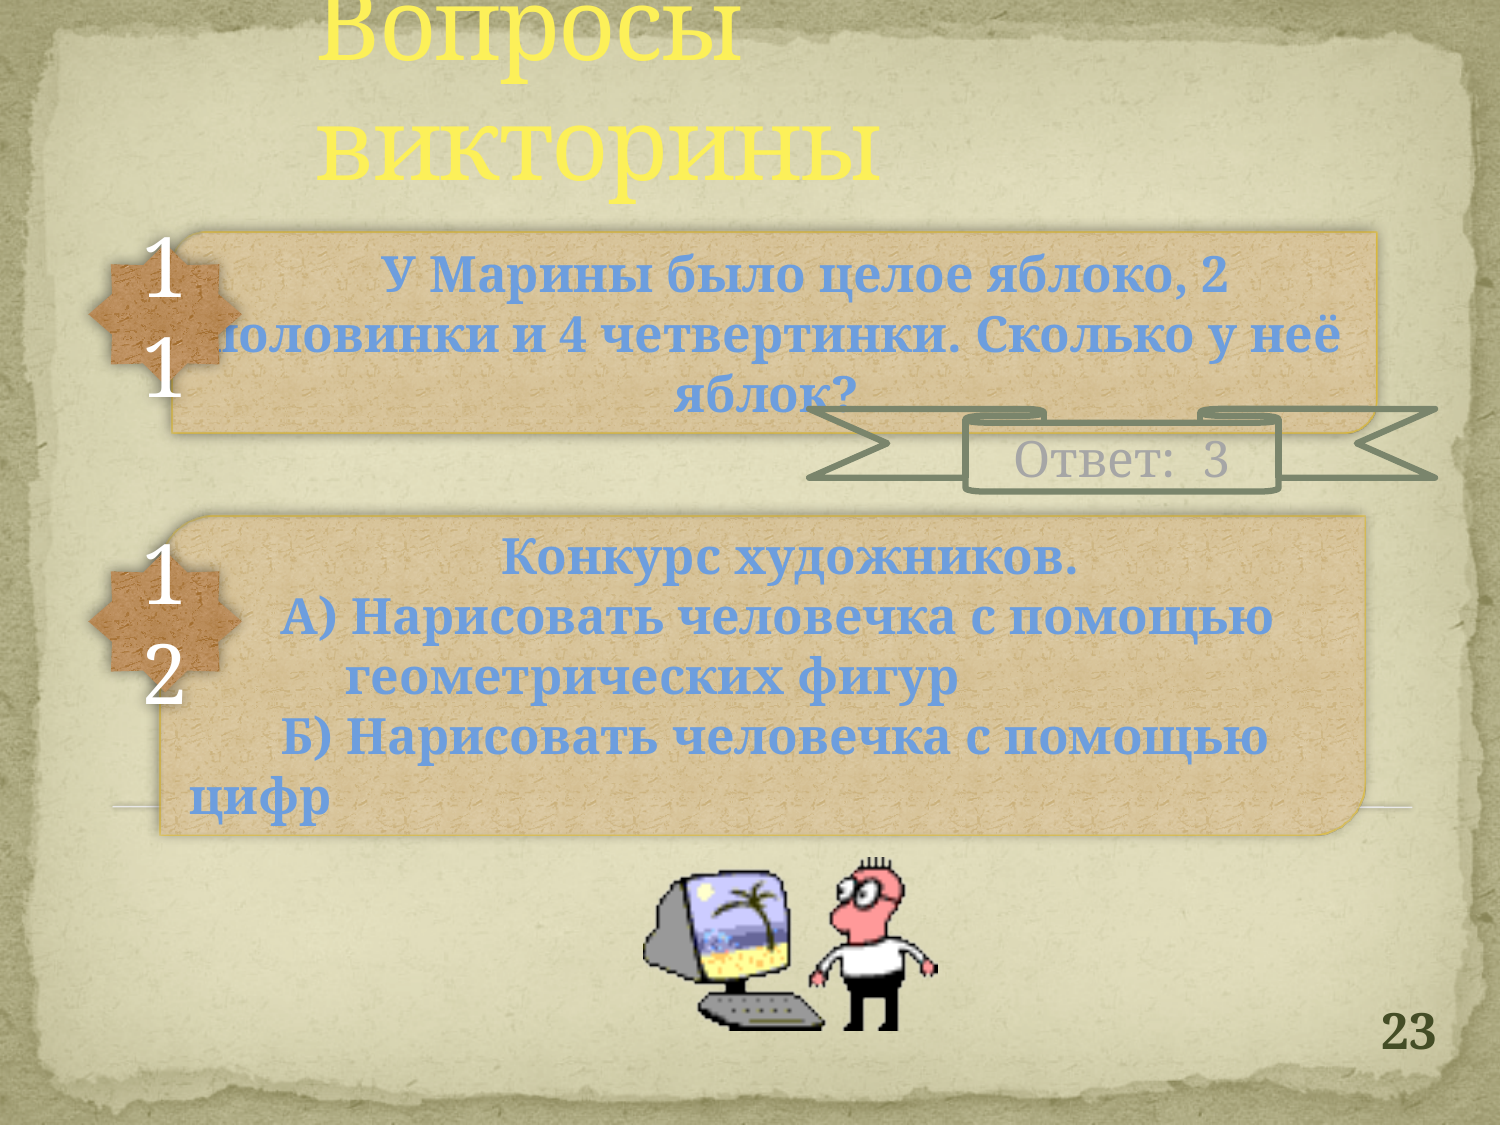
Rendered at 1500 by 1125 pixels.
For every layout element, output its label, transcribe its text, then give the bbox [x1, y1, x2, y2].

slide_number 23 [1359, 996, 1460, 1072]
text_box У Марины было целое яблоко, 2 половинки и 4 четвертинки. Сколько у неё яблок? [174, 234, 1375, 431]
text_box Ответ: 3 [805, 405, 1439, 495]
text_box 11 [88, 243, 243, 386]
picture [643, 857, 938, 1031]
title Вопросы викторины [301, 77, 1235, 209]
text_box Конкурс художников. А) Нарисовать человечка с помощью геометрических фигур Б) Нарисовать человечка с помощью цифр [163, 519, 1363, 833]
text_box 12 [88, 550, 243, 693]
